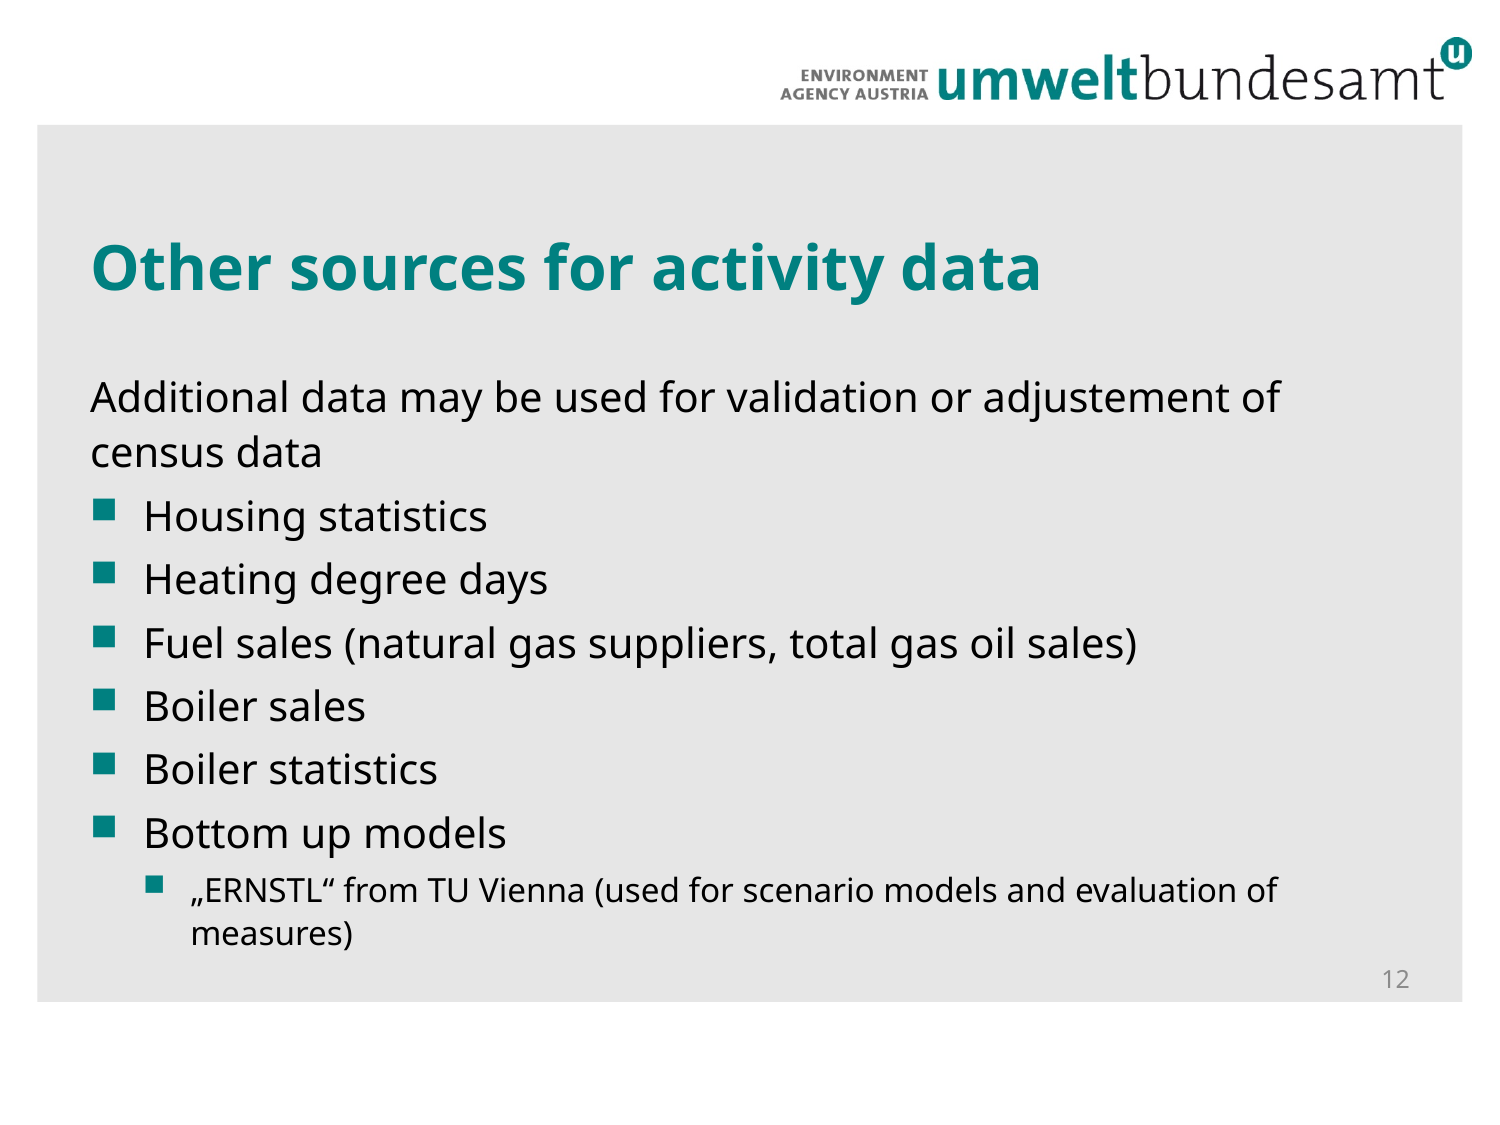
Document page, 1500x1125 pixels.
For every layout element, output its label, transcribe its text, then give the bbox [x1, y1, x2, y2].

title Other sources for activity data [75, 171, 1425, 358]
picture [780, 37, 1472, 100]
list Additional data may be used for validation or adjustement of census data Housing statistics Heating degree days Fuel sales (natural gas suppliers, total gas oil sales) Boiler sales Boiler statistics Bottom up models „ERNSTL“ from TU Vienna (used for scenario models and evaluation of measures) [75, 358, 1425, 961]
slide_number 12 [1074, 961, 1425, 1002]
